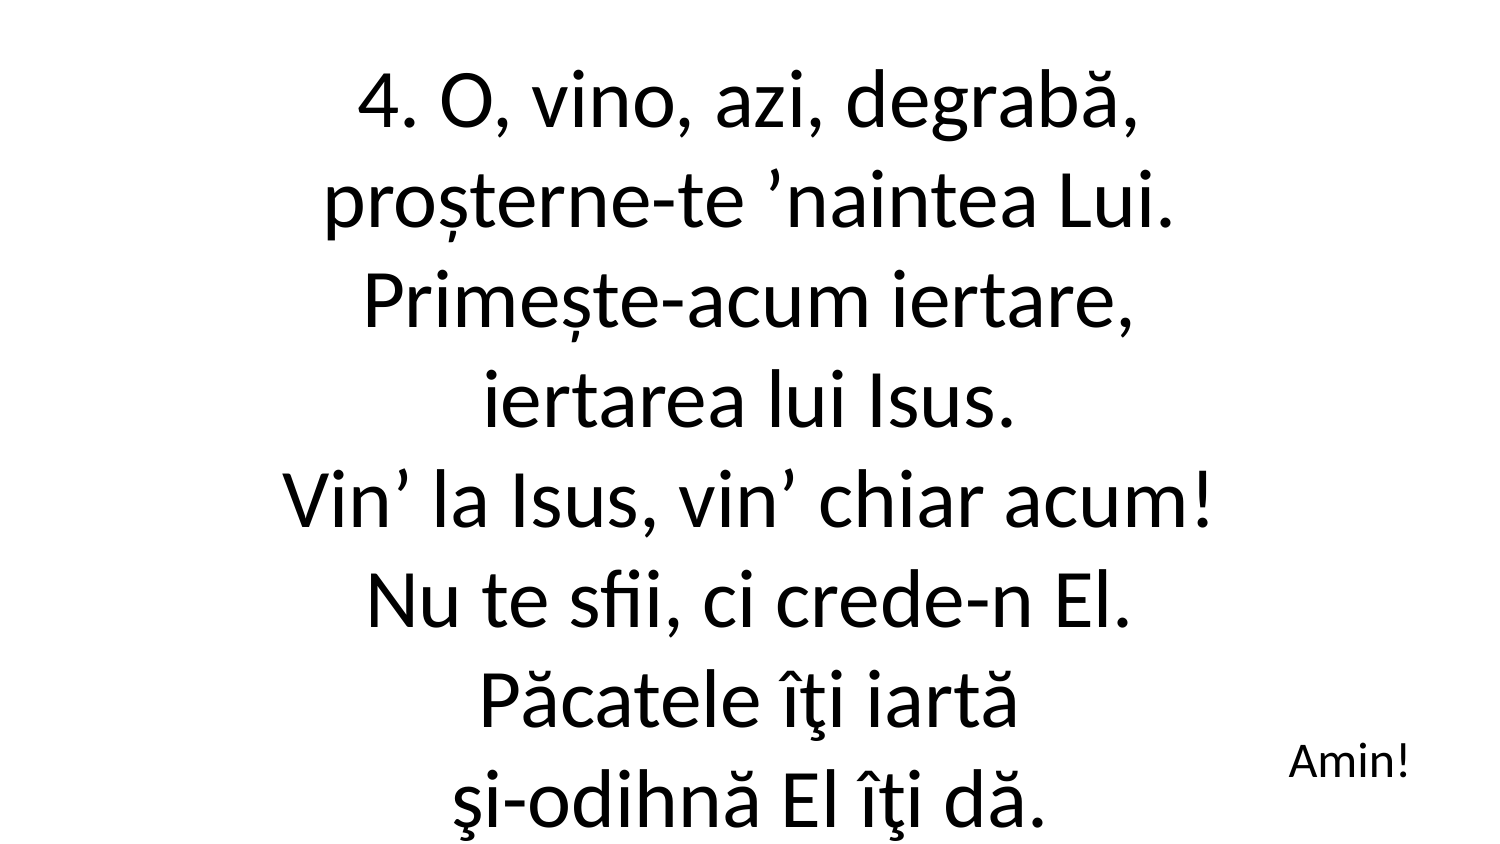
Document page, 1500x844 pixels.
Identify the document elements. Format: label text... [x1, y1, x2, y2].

text_box 4. O, vino, azi, degrabă, proșterne-te ʼnaintea Lui. Primește-acum iertare, iertarea lui Isus. Vinʼ la Isus, vinʼ chiar acum! Nu te sfii, ci crede-n El. Păcatele îţi iartă şi-odihnă El îţi dă. [267, 0, 1233, 844]
text_box Amin! [1273, 674, 1427, 795]
